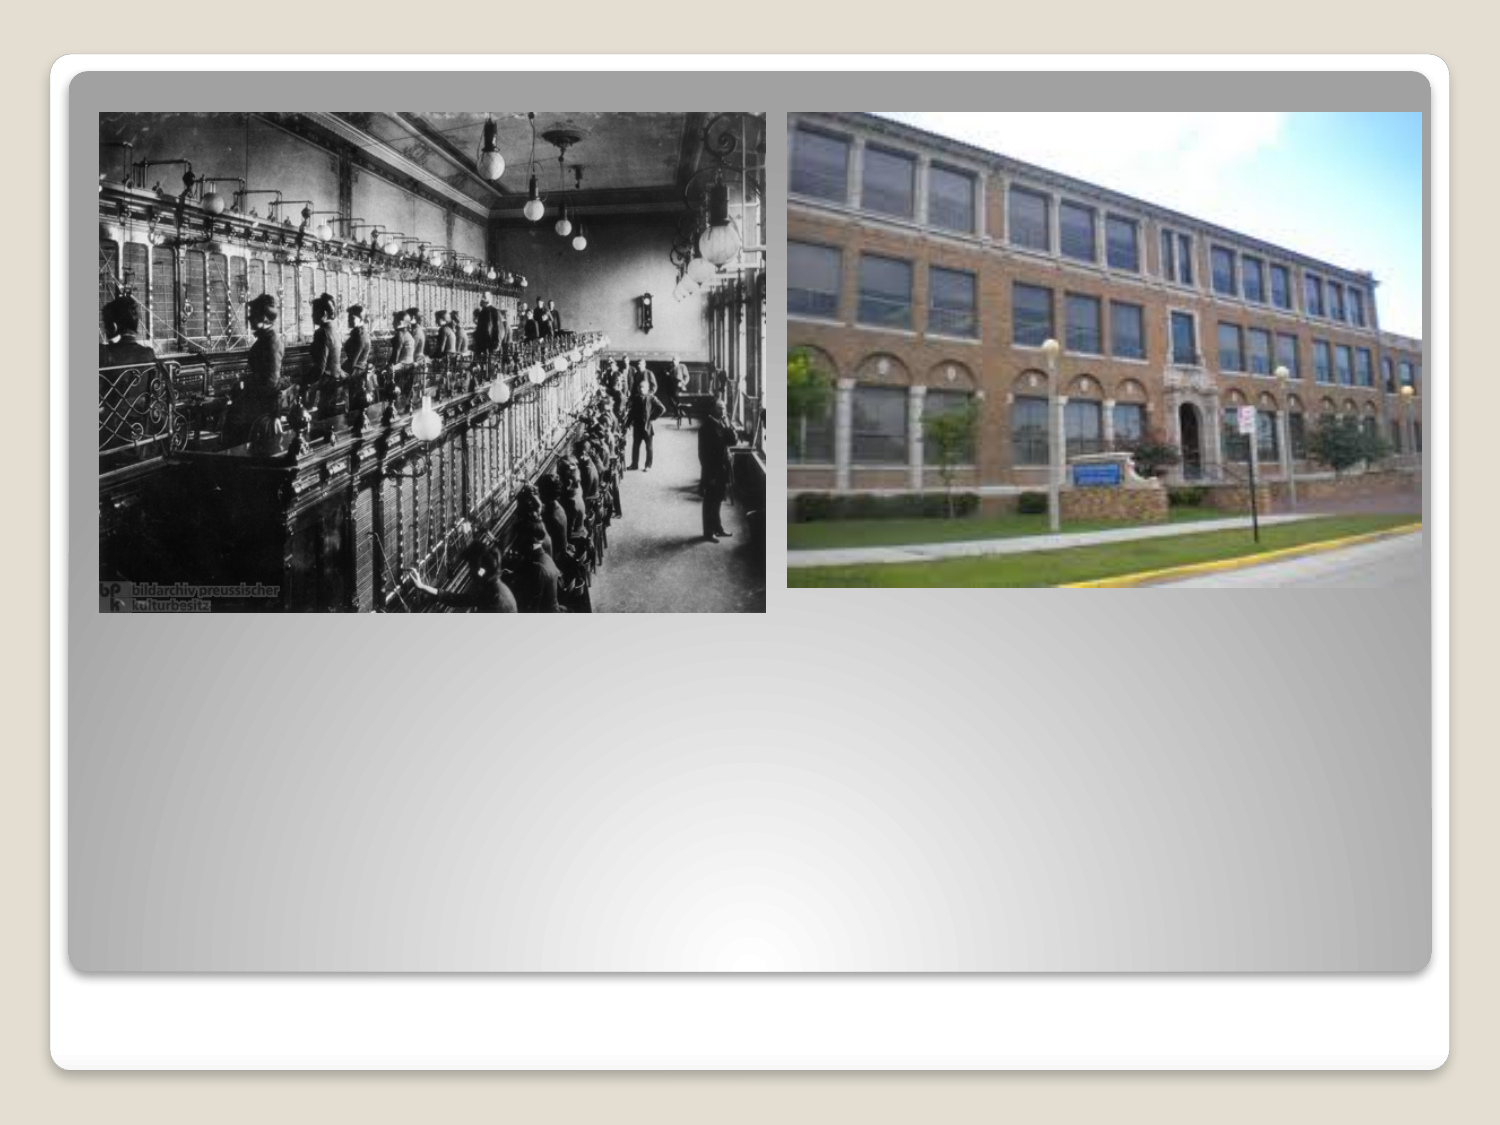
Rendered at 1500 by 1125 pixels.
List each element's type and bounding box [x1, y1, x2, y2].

picture [787, 112, 1422, 588]
picture [99, 112, 767, 613]
